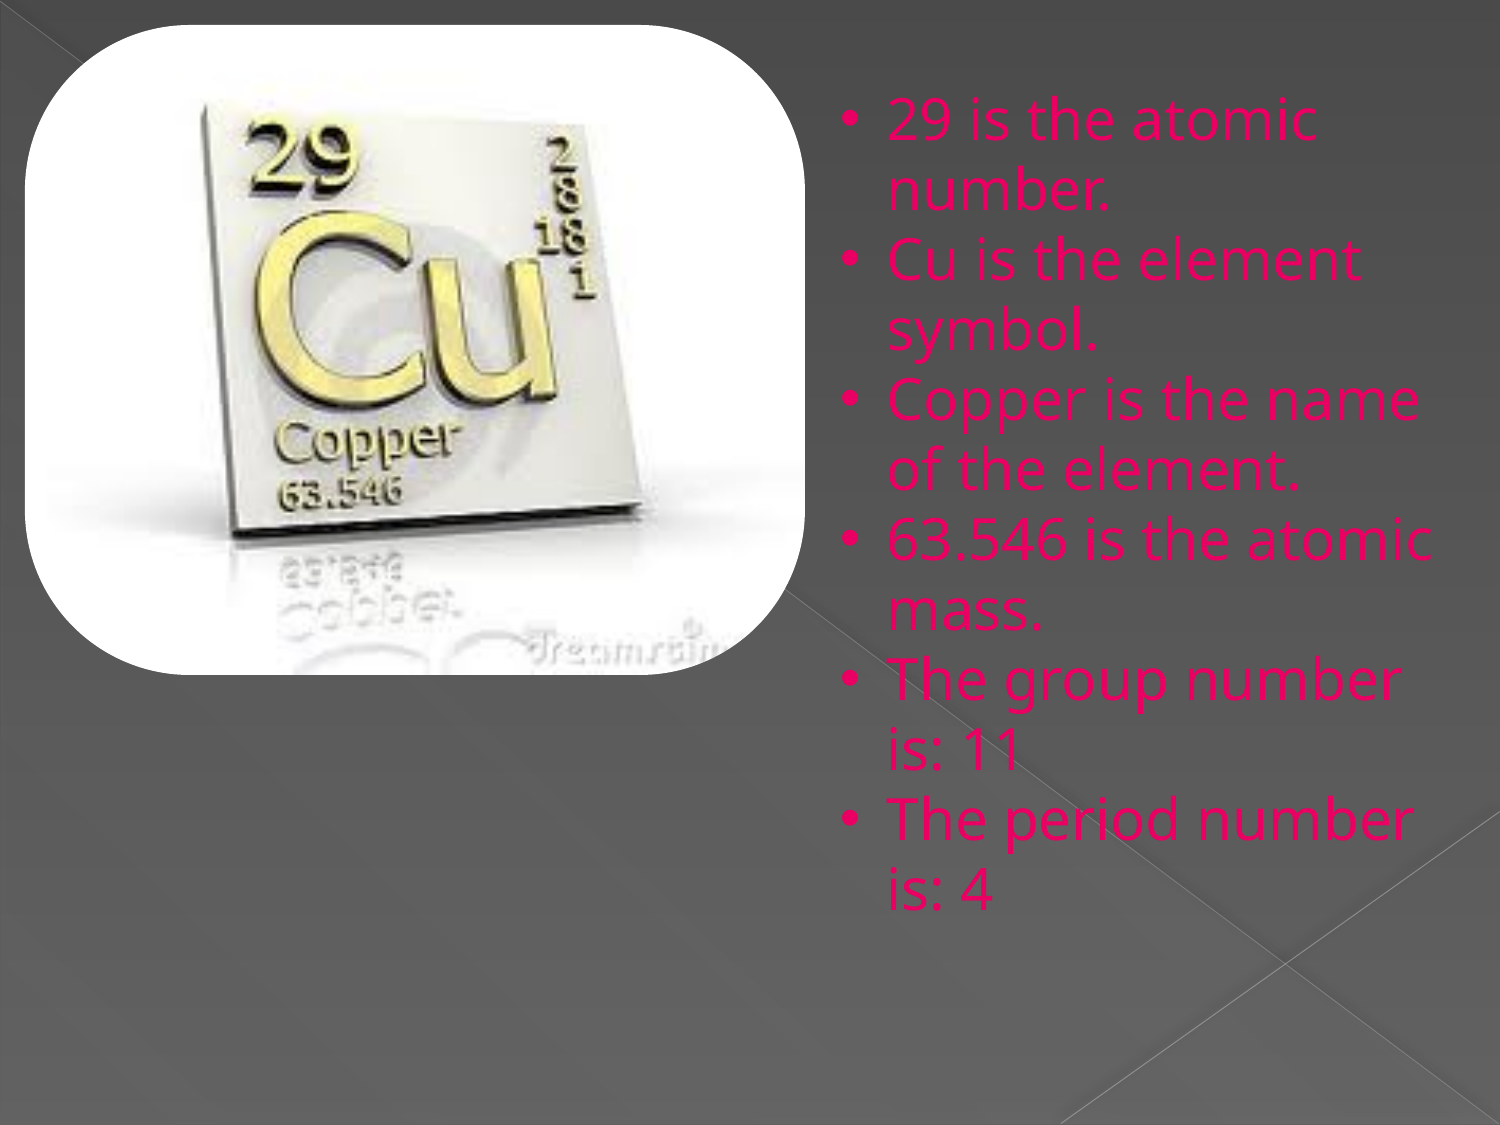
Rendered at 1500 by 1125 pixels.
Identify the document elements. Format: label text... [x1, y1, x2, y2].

picture [24, 24, 806, 676]
text_box 29 is the atomic number. Cu is the element symbol. Copper is the name of the element. 63.546 is the atomic mass. The group number is: 11 The period number is: 4 [825, 74, 1475, 930]
